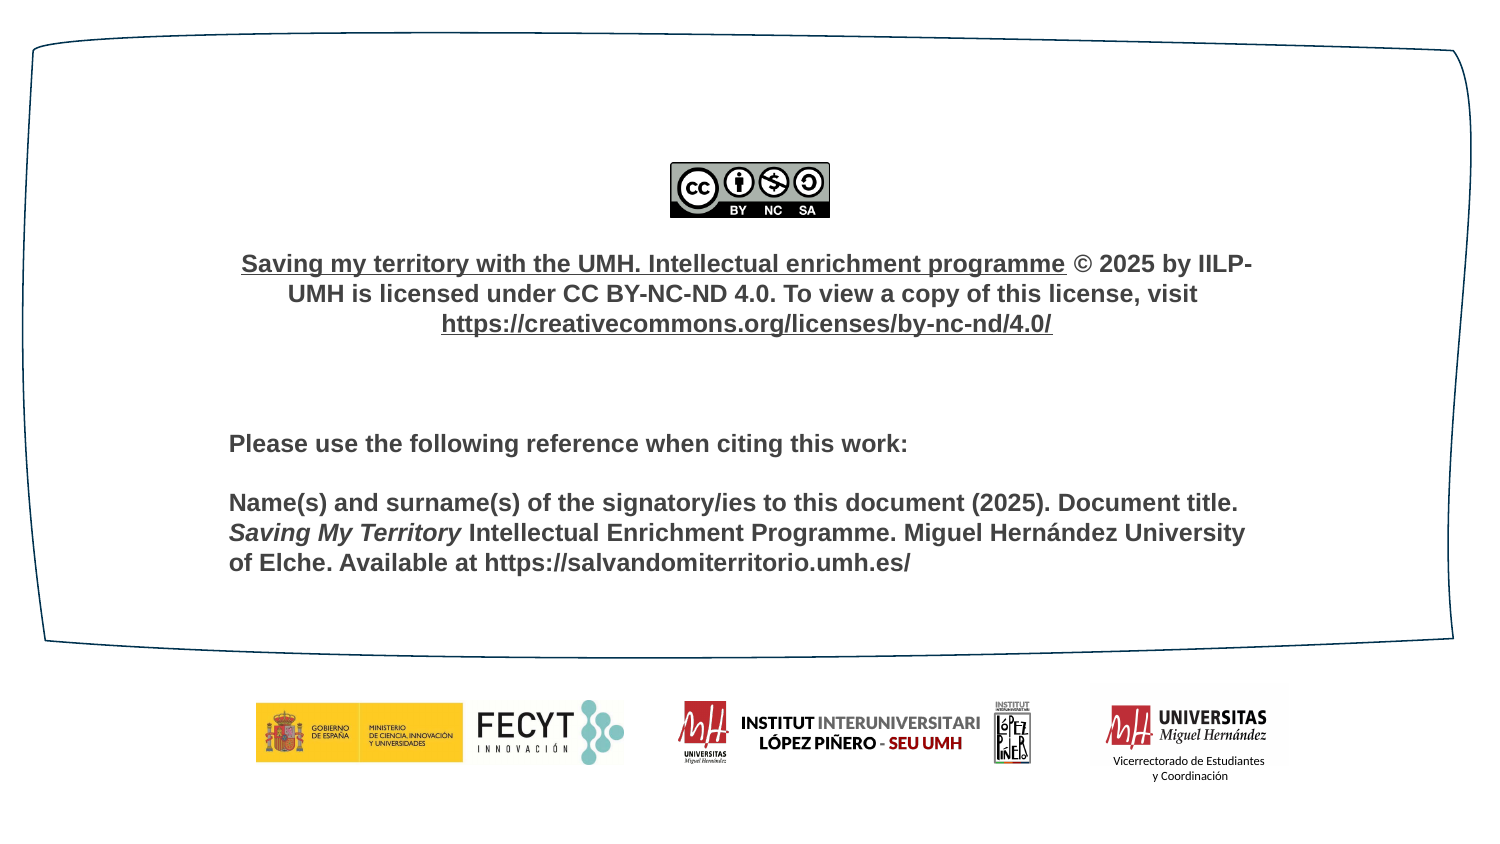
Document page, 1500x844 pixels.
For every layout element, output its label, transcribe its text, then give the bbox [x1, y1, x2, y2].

picture [670, 162, 830, 218]
text_box Saving my territory with the UMH. Intellectual enrichment programme © 2025 by IILP-UMH is licensed under CC BY-NC-ND 4.0. To view a copy of this license, visit https://creativecommons.org/licenses/by-nc-nd/4.0/ Please use the following reference when citing this work: Name(s) and surname(s) of the signatory/ies to this document (2025). Document title. Saving My Territory Intellectual Enrichment Programme. Miguel Hernández University of Elche. Available at https://salvandomiterritorio.umh.es/ [213, 232, 1281, 622]
text_box [22, 75, 1471, 658]
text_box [255, 683, 1296, 782]
text_box [0, 0, 1500, 75]
